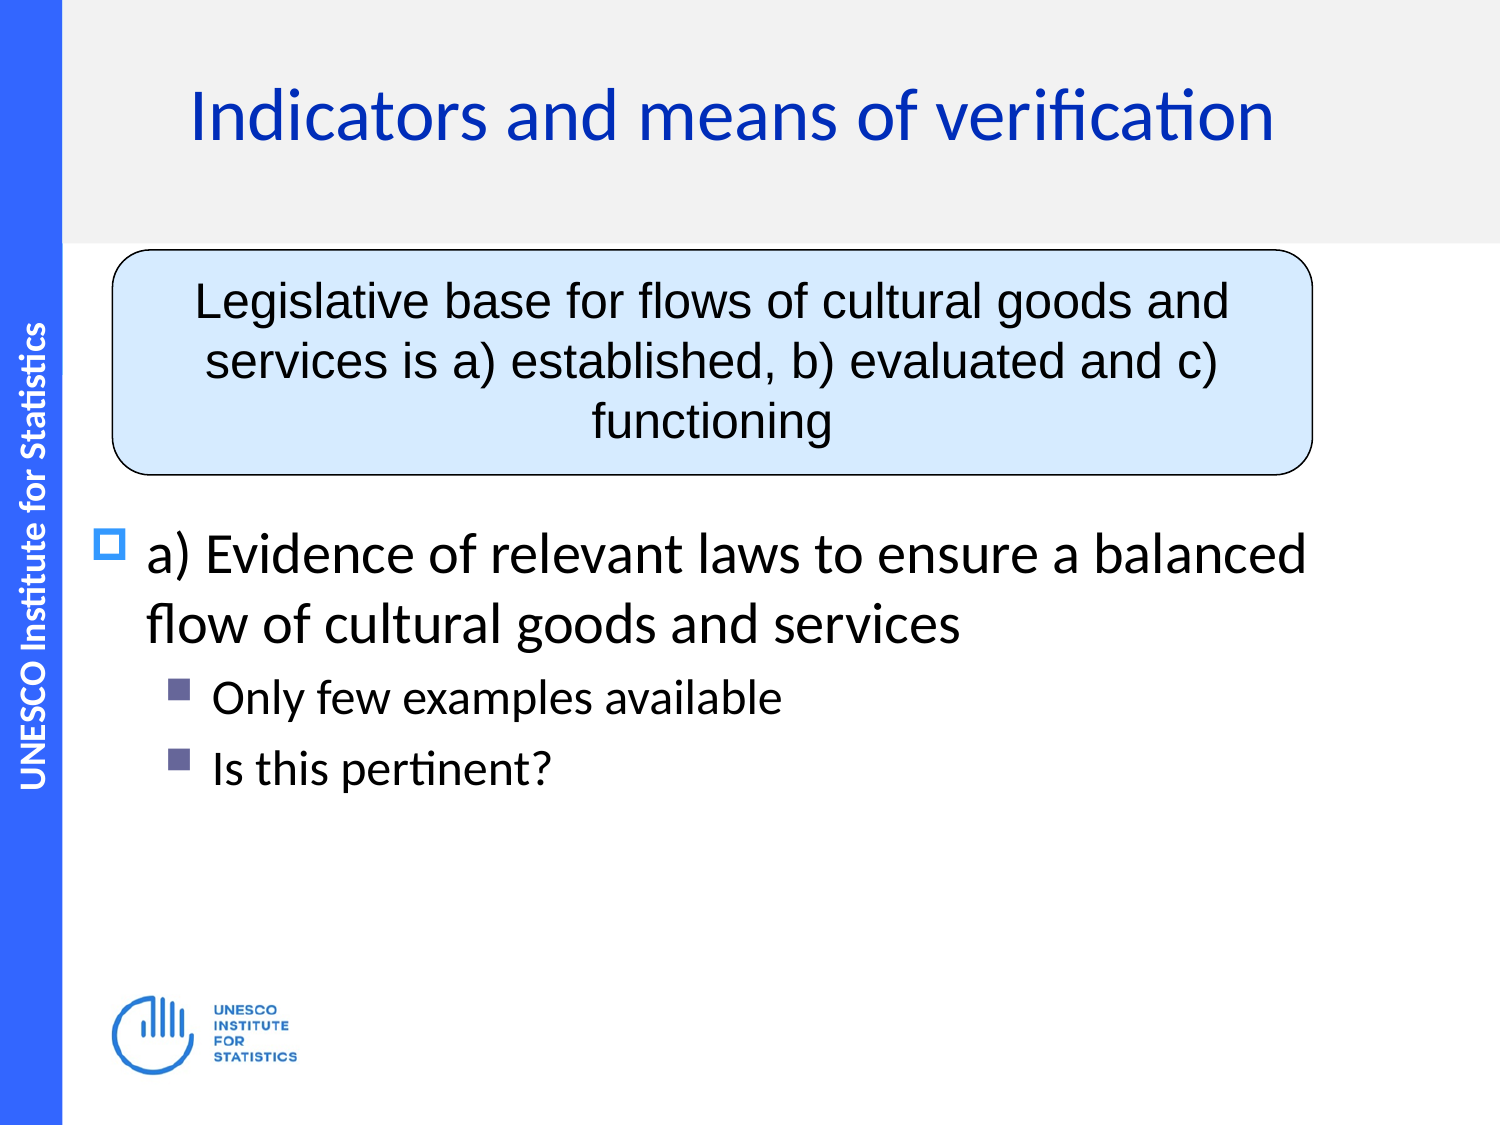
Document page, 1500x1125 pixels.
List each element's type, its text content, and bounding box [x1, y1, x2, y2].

list a) Evidence of relevant laws to ensure a balanced flow of cultural goods and services Only few examples available Is this pertinent? [75, 262, 1425, 1006]
picture [70, 964, 338, 1106]
title Indicators and means of verification [75, 45, 1425, 233]
text_box Legislative base for flows of cultural goods and services is a) established, b) evaluated and c) functioning [112, 249, 1313, 475]
